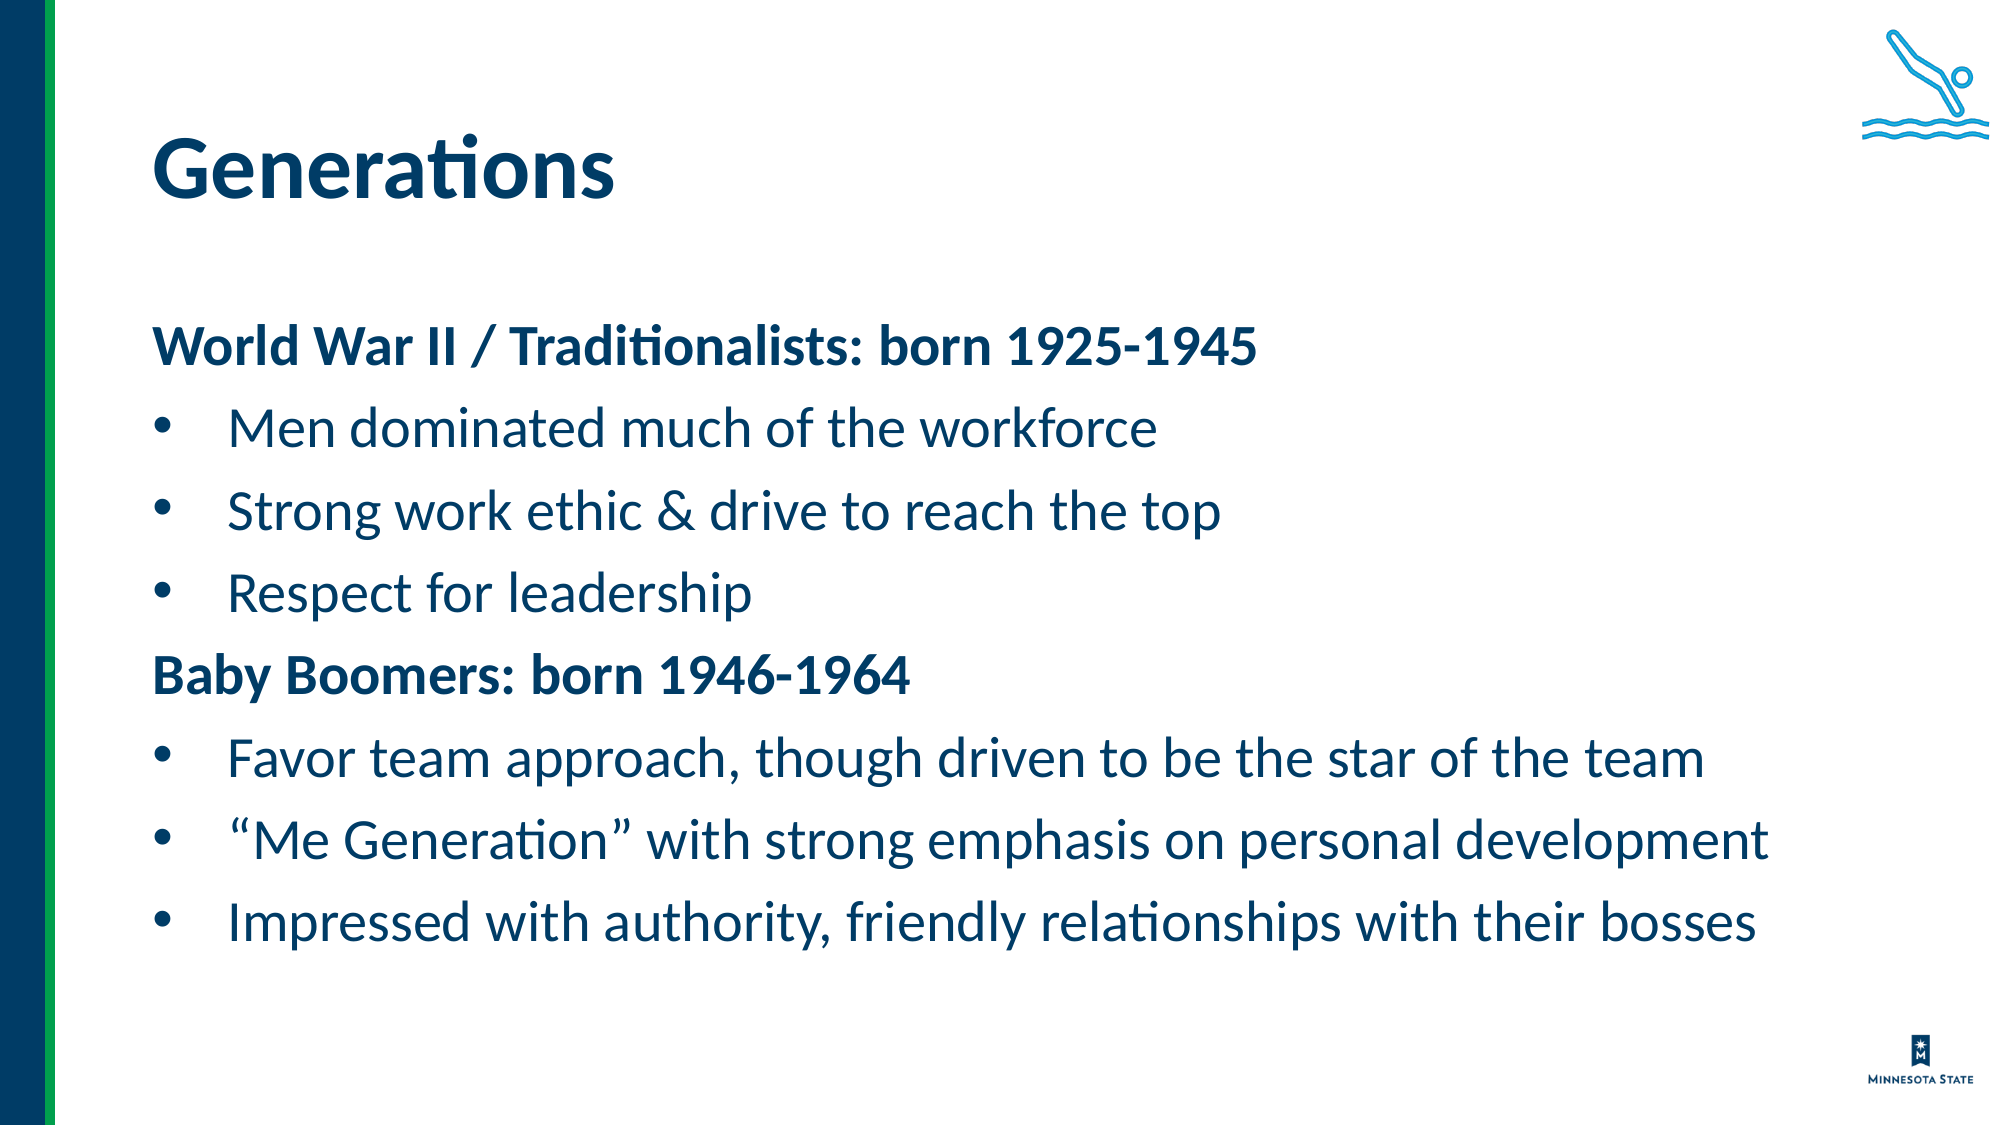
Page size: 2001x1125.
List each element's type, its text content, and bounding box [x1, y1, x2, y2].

picture [1849, 9, 2000, 160]
list World War II / Traditionalists: born 1925-1945 Men dominated much of the workforce Strong work ethic & drive to reach the top Respect for leadership Baby Boomers: born 1946-1964 Favor team approach, though driven to be the star of the team “Me Generation” with strong emphasis on personal development Impressed with authority, friendly relationships with their bosses [137, 299, 1863, 1014]
picture [1823, 1028, 2001, 1095]
title Generations [137, 59, 1863, 278]
